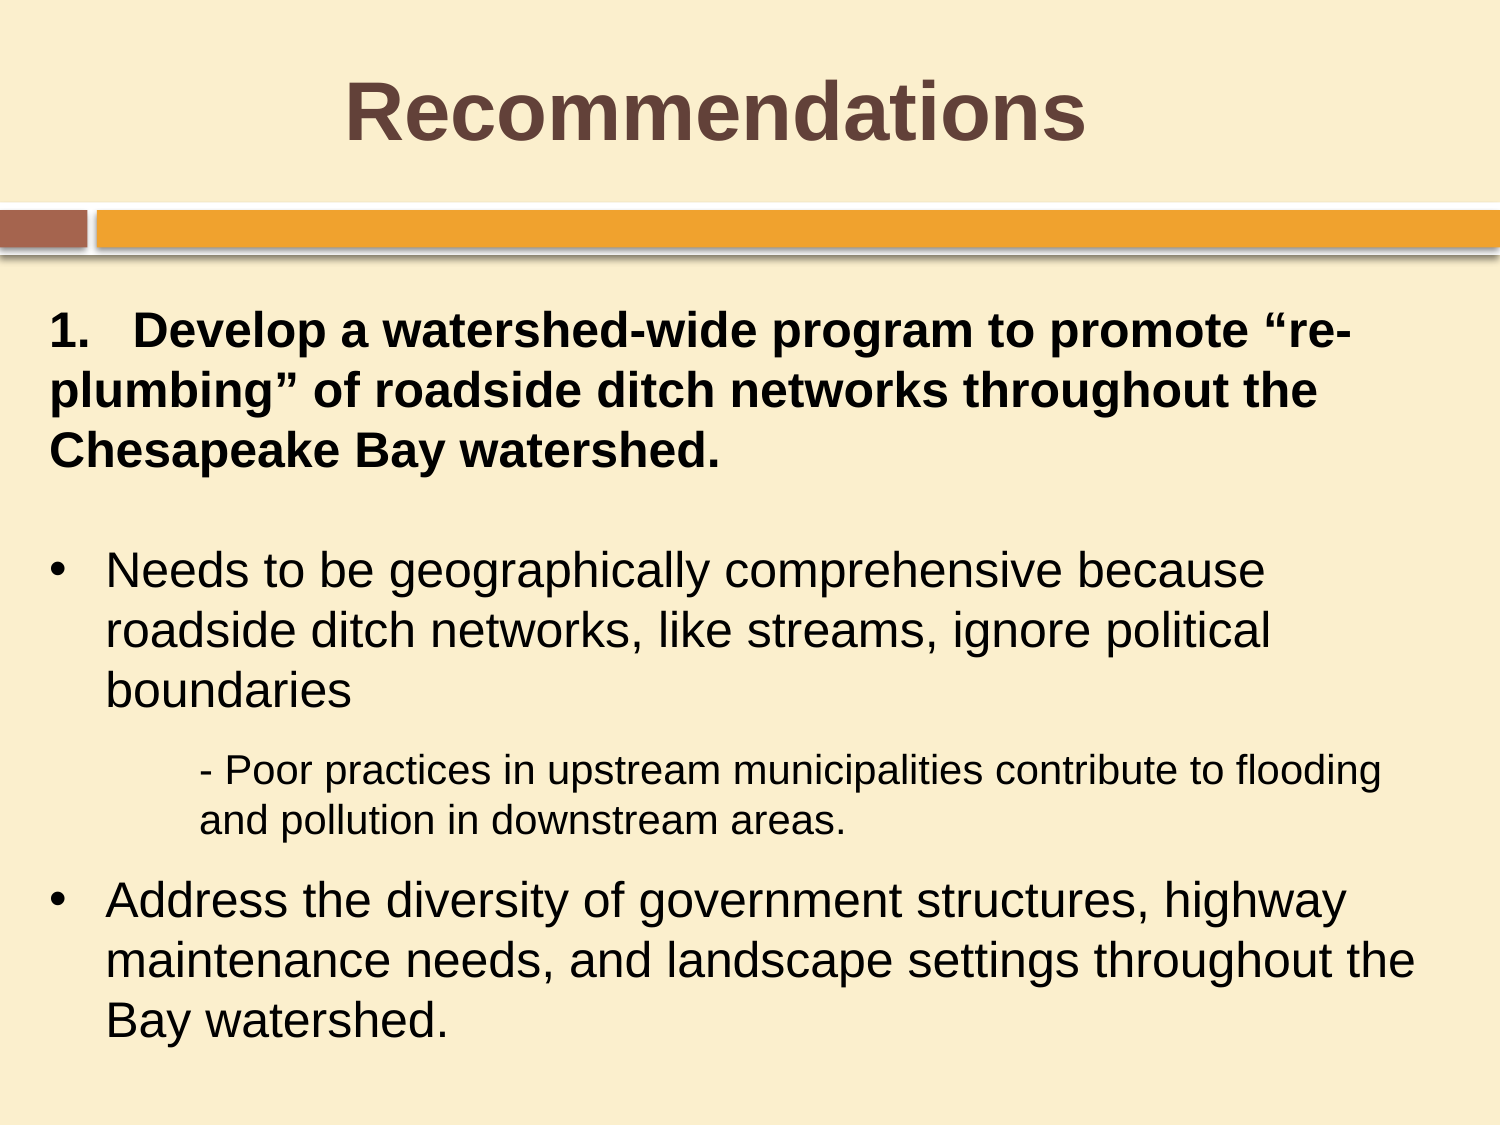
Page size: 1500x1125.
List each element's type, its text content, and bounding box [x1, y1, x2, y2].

text_box Recommendations [329, 50, 1127, 165]
text_box 1. Develop a watershed-wide program to promote “re-plumbing” of roadside ditch networks throughout the Chesapeake Bay watershed. Needs to be geographically comprehensive because roadside ditch networks, like streams, ignore political boundaries - Poor practices in upstream municipalities contribute to flooding and pollution in downstream areas. Address the diversity of government structures, highway maintenance needs, and landscape settings throughout the Bay watershed. [34, 290, 1444, 1056]
